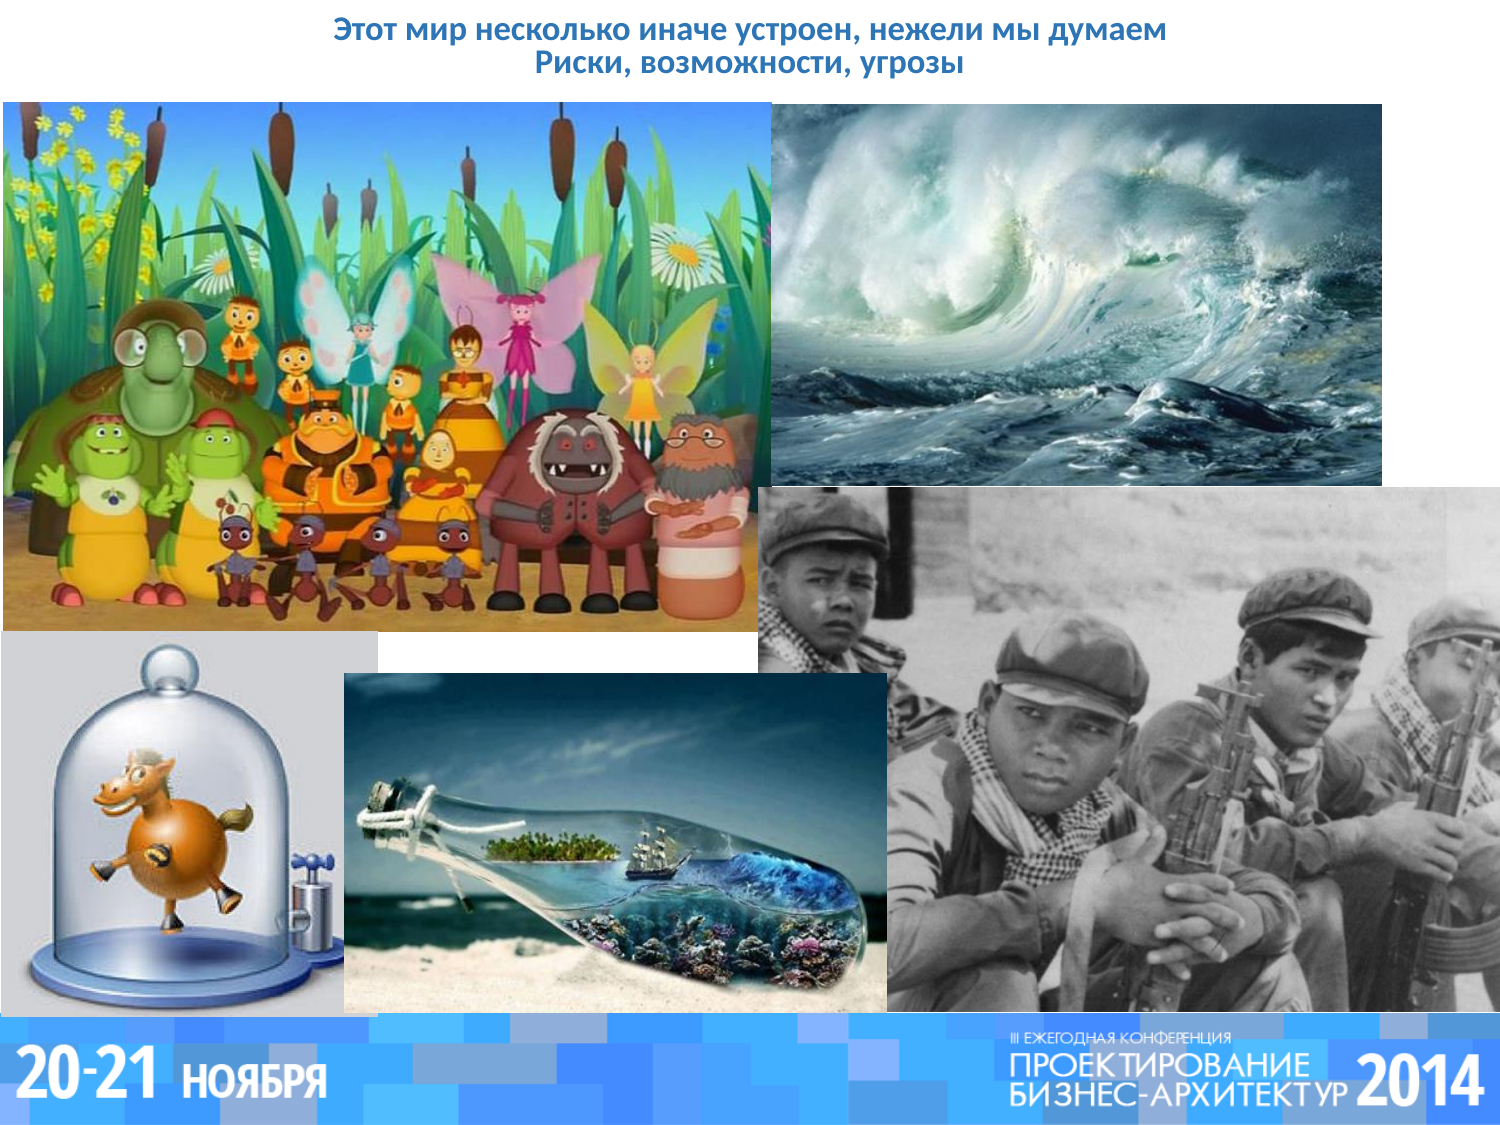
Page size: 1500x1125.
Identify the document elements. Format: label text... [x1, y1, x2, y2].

title Этот мир несколько иначе устроен, нежели мы думаем Риски, возможности, угрозы [103, 6, 1397, 89]
picture [806, 673, 823, 678]
picture [882, 693, 887, 702]
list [758, 487, 1500, 1012]
picture [534, 673, 544, 683]
picture [0, 102, 1500, 1125]
